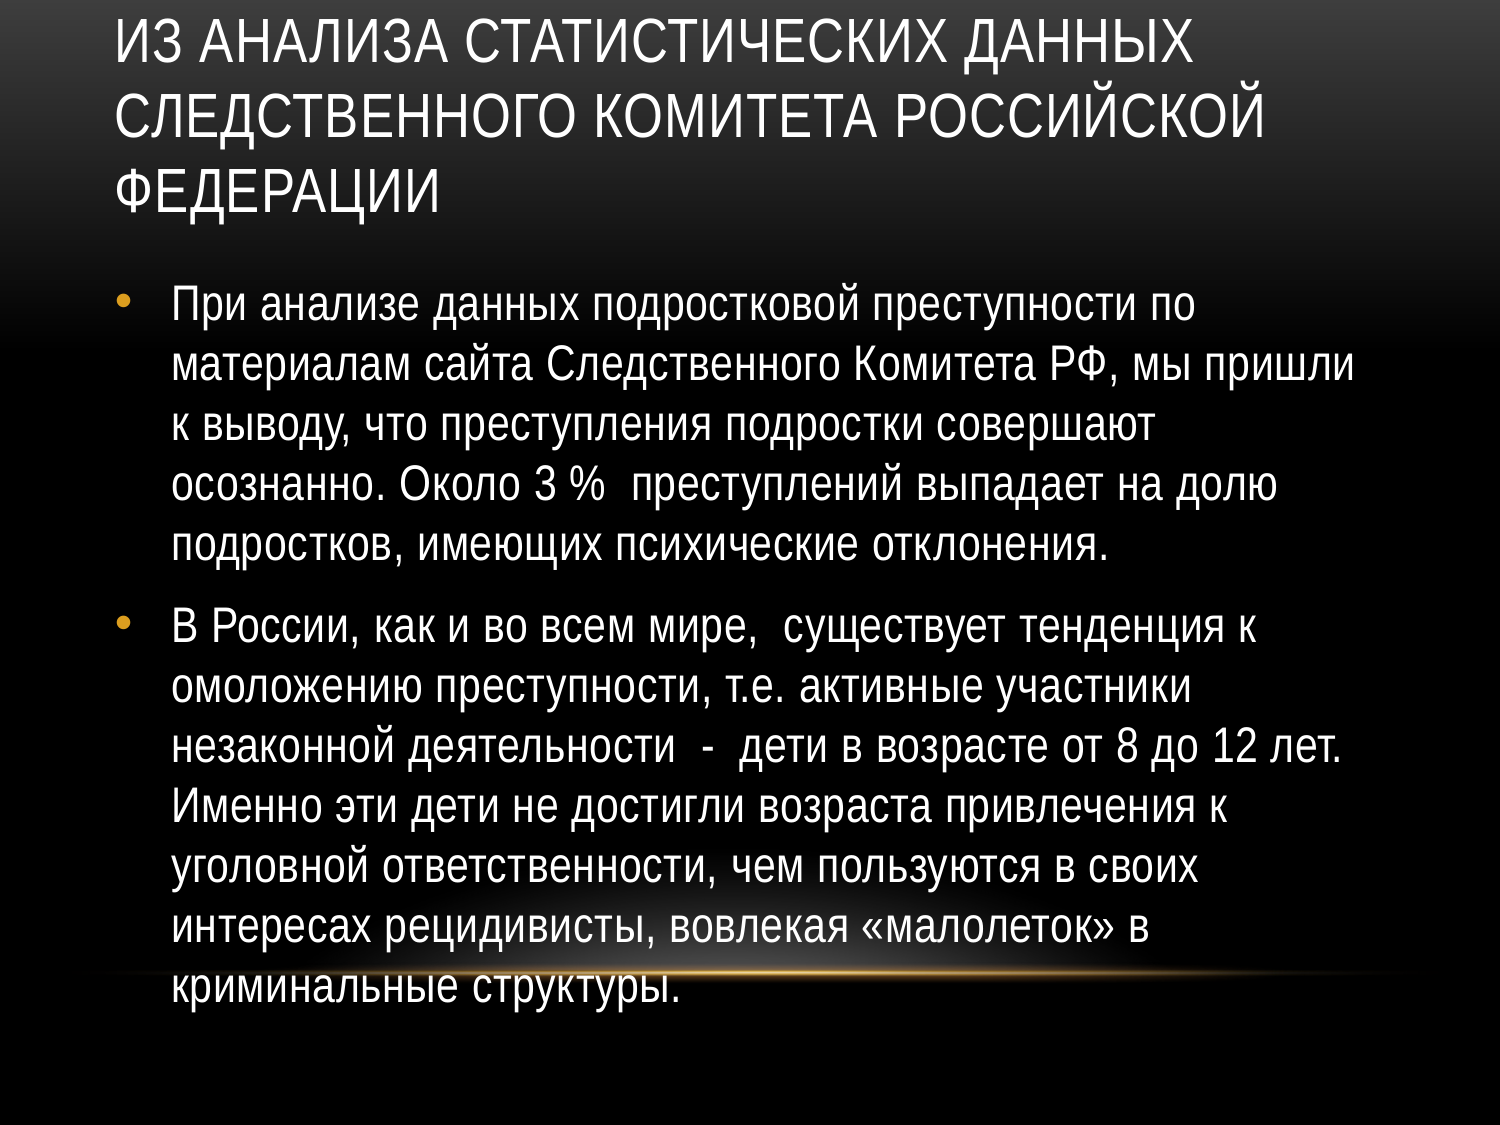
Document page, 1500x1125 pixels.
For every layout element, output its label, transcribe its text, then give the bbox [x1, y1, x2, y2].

title Из анализа статистических данных Следственного комитета Российской Федерации [99, 45, 1400, 233]
list При анализе данных подростковой преступности по материалам сайта Следственного Комитета РФ, мы пришли к выводу, что преступления подростки совершают осознанно. Около 3 % преступлений выпадает на долю подростков, имеющих психические отклонения. В России, как и во всем мире, существует тенденция к омоложению преступности, т.е. активные участники незаконной деятельности - дети в возрасте от 8 до 12 лет. Именно эти дети не достигли возраста привлечения к уголовной ответственности, чем пользуются в своих интересах рецидивисты, вовлекая «малолеток» в криминальные структуры. [99, 262, 1400, 938]
picture [0, 0, 1500, 1125]
